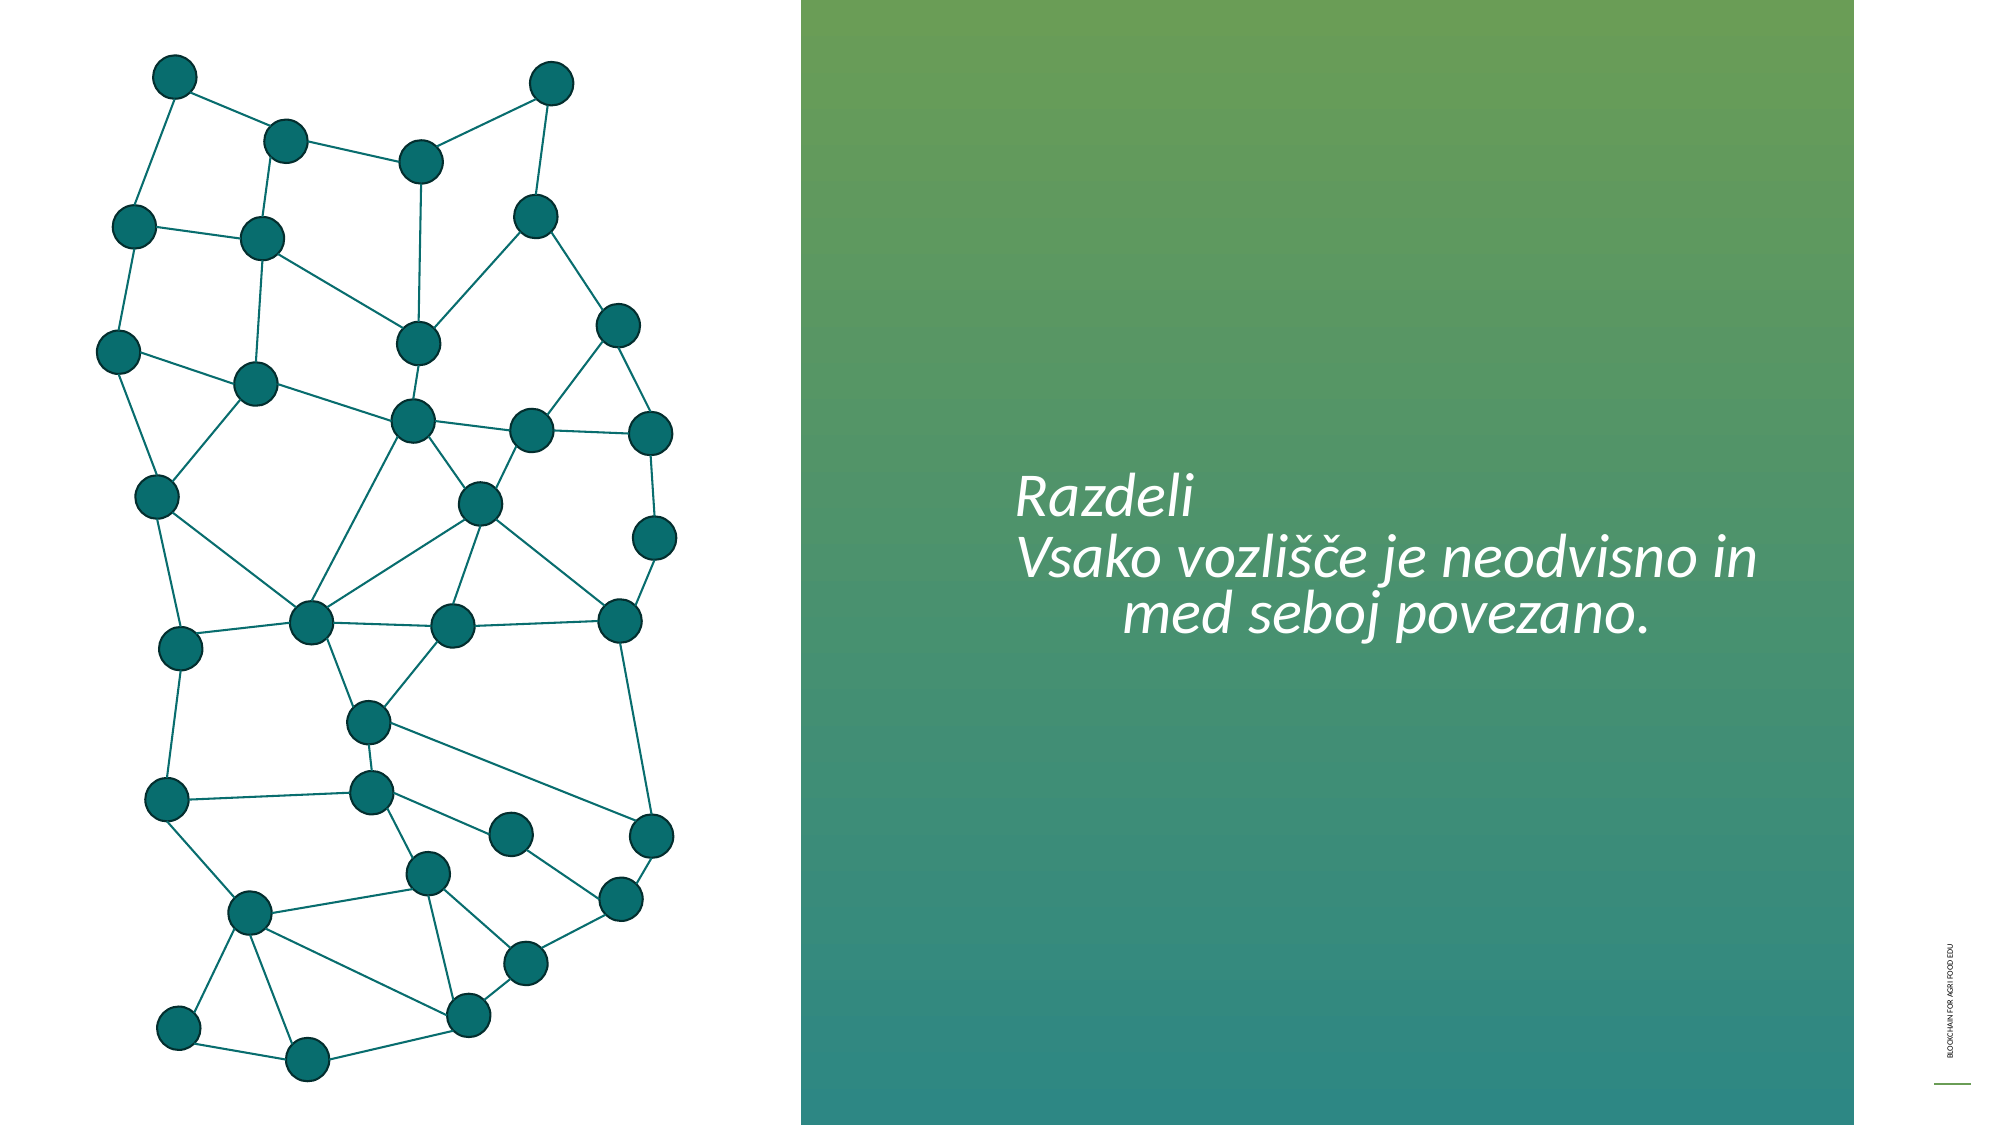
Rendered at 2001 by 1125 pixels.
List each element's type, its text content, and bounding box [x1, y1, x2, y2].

list Razdeli Vsako vozlišče je neodvisno in med seboj povezano. [999, 97, 1775, 1017]
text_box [96, 55, 677, 1082]
